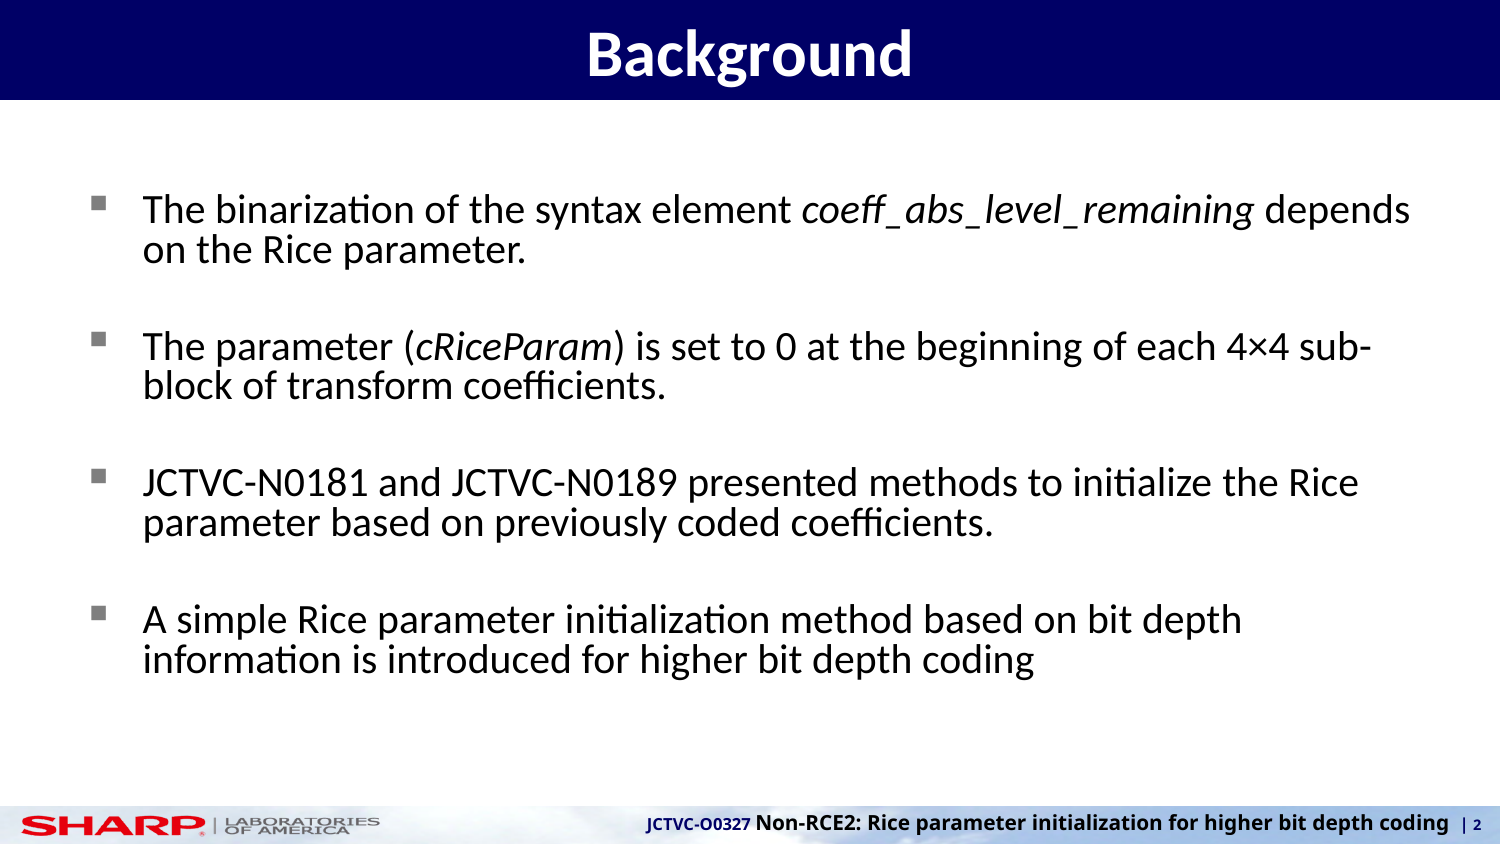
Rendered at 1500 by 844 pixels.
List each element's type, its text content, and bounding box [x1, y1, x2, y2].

list The binarization of the syntax element coeff_abs_level_remaining depends on the Rice parameter. The parameter (cRiceParam) is set to 0 at the beginning of each 4×4 sub-block of transform coefficients. JCTVC-N0181 and JCTVC-N0189 presented methods to initialize the Rice parameter based on previously coded coefficients. A simple Rice parameter initialization method based on bit depth information is introduced for higher bit depth coding [74, 184, 1451, 757]
title Background [16, 0, 1484, 101]
picture [0, 806, 1500, 844]
